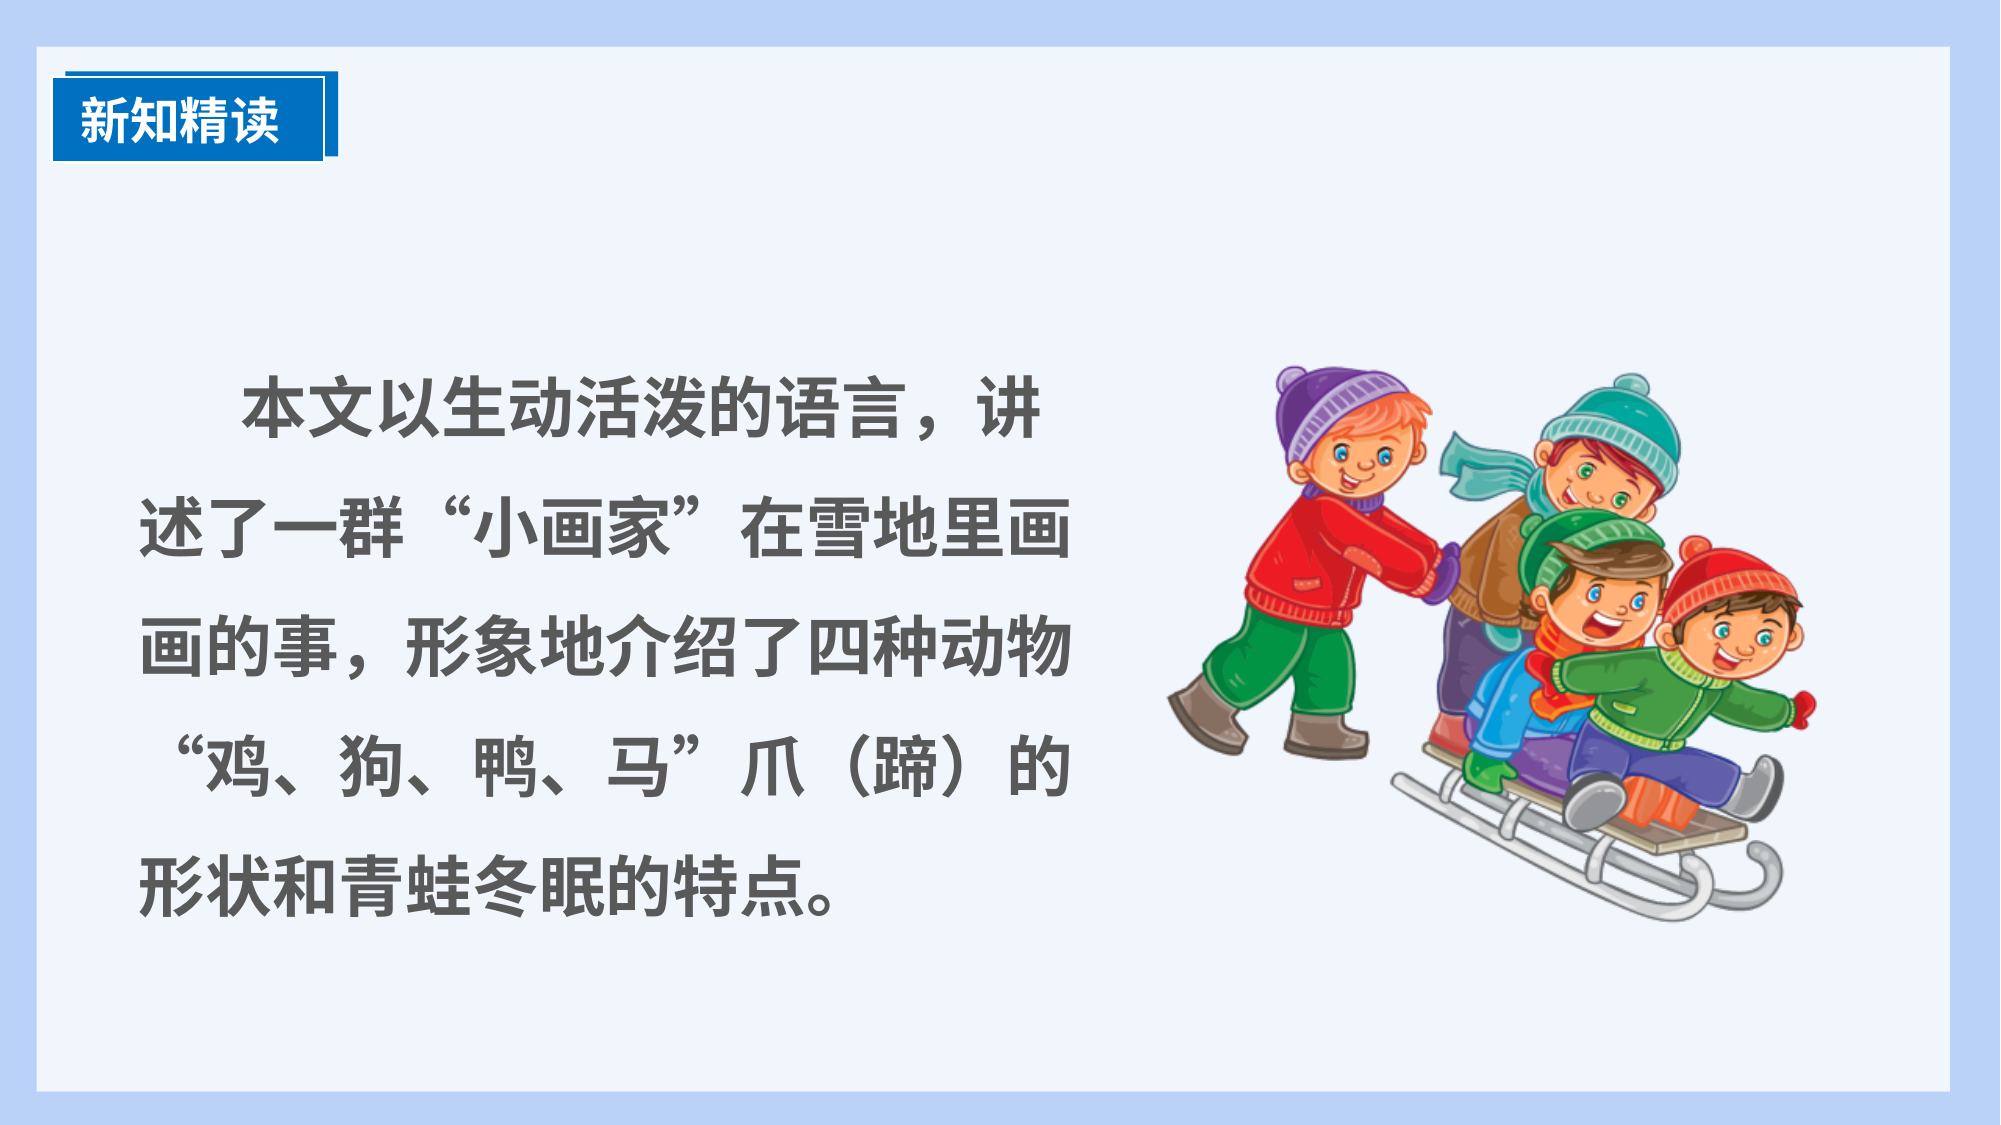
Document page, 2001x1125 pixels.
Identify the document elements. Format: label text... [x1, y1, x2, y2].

picture [1020, 206, 1939, 1125]
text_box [51, 71, 339, 163]
text_box [36, 46, 1951, 1093]
text_box 本文以生动活泼的语言，讲述了一群“小画家”在雪地里画画的事，形象地介绍了四种动物“鸡、狗、鸭、马”爪（蹄）的形状和青蛙冬眠的特点。 [124, 318, 1020, 611]
